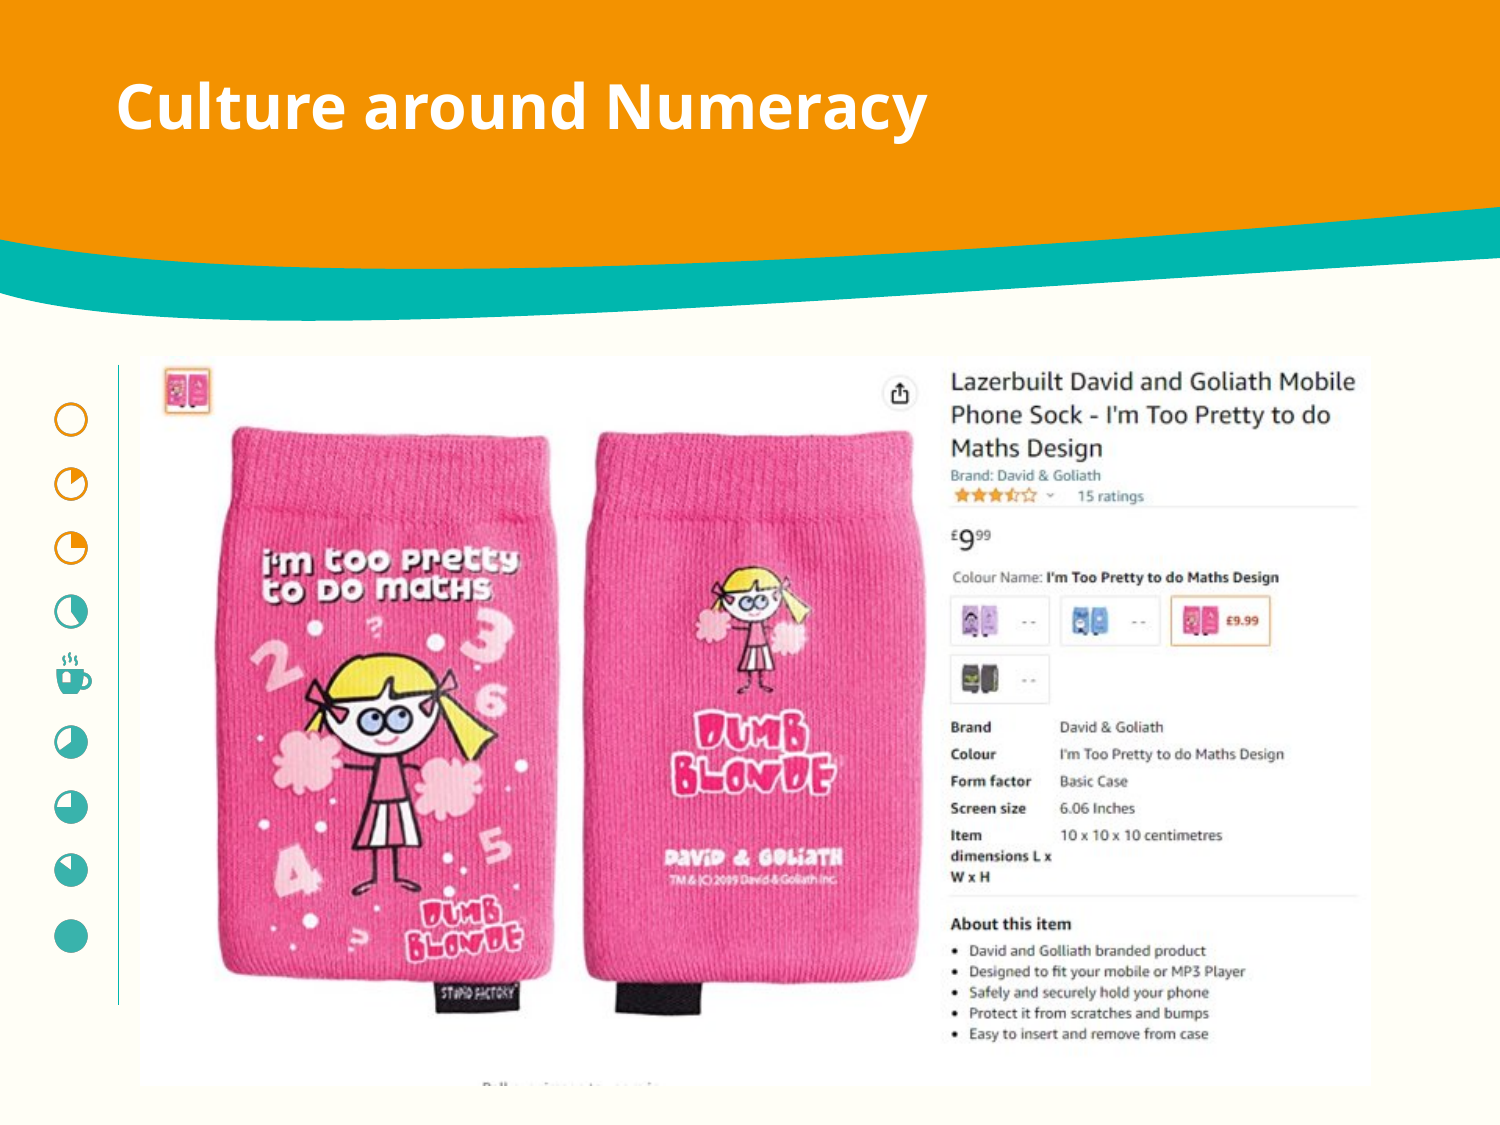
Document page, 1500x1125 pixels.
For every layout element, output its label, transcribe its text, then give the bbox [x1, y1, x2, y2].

picture [50, 527, 92, 569]
picture [140, 356, 1371, 1086]
picture [50, 721, 92, 763]
picture [50, 398, 92, 441]
picture [50, 786, 92, 828]
picture [47, 646, 101, 700]
list Culture around Numeracy [100, 67, 1411, 258]
picture [50, 849, 92, 891]
picture [50, 463, 92, 505]
picture [50, 590, 92, 633]
picture [50, 915, 92, 957]
